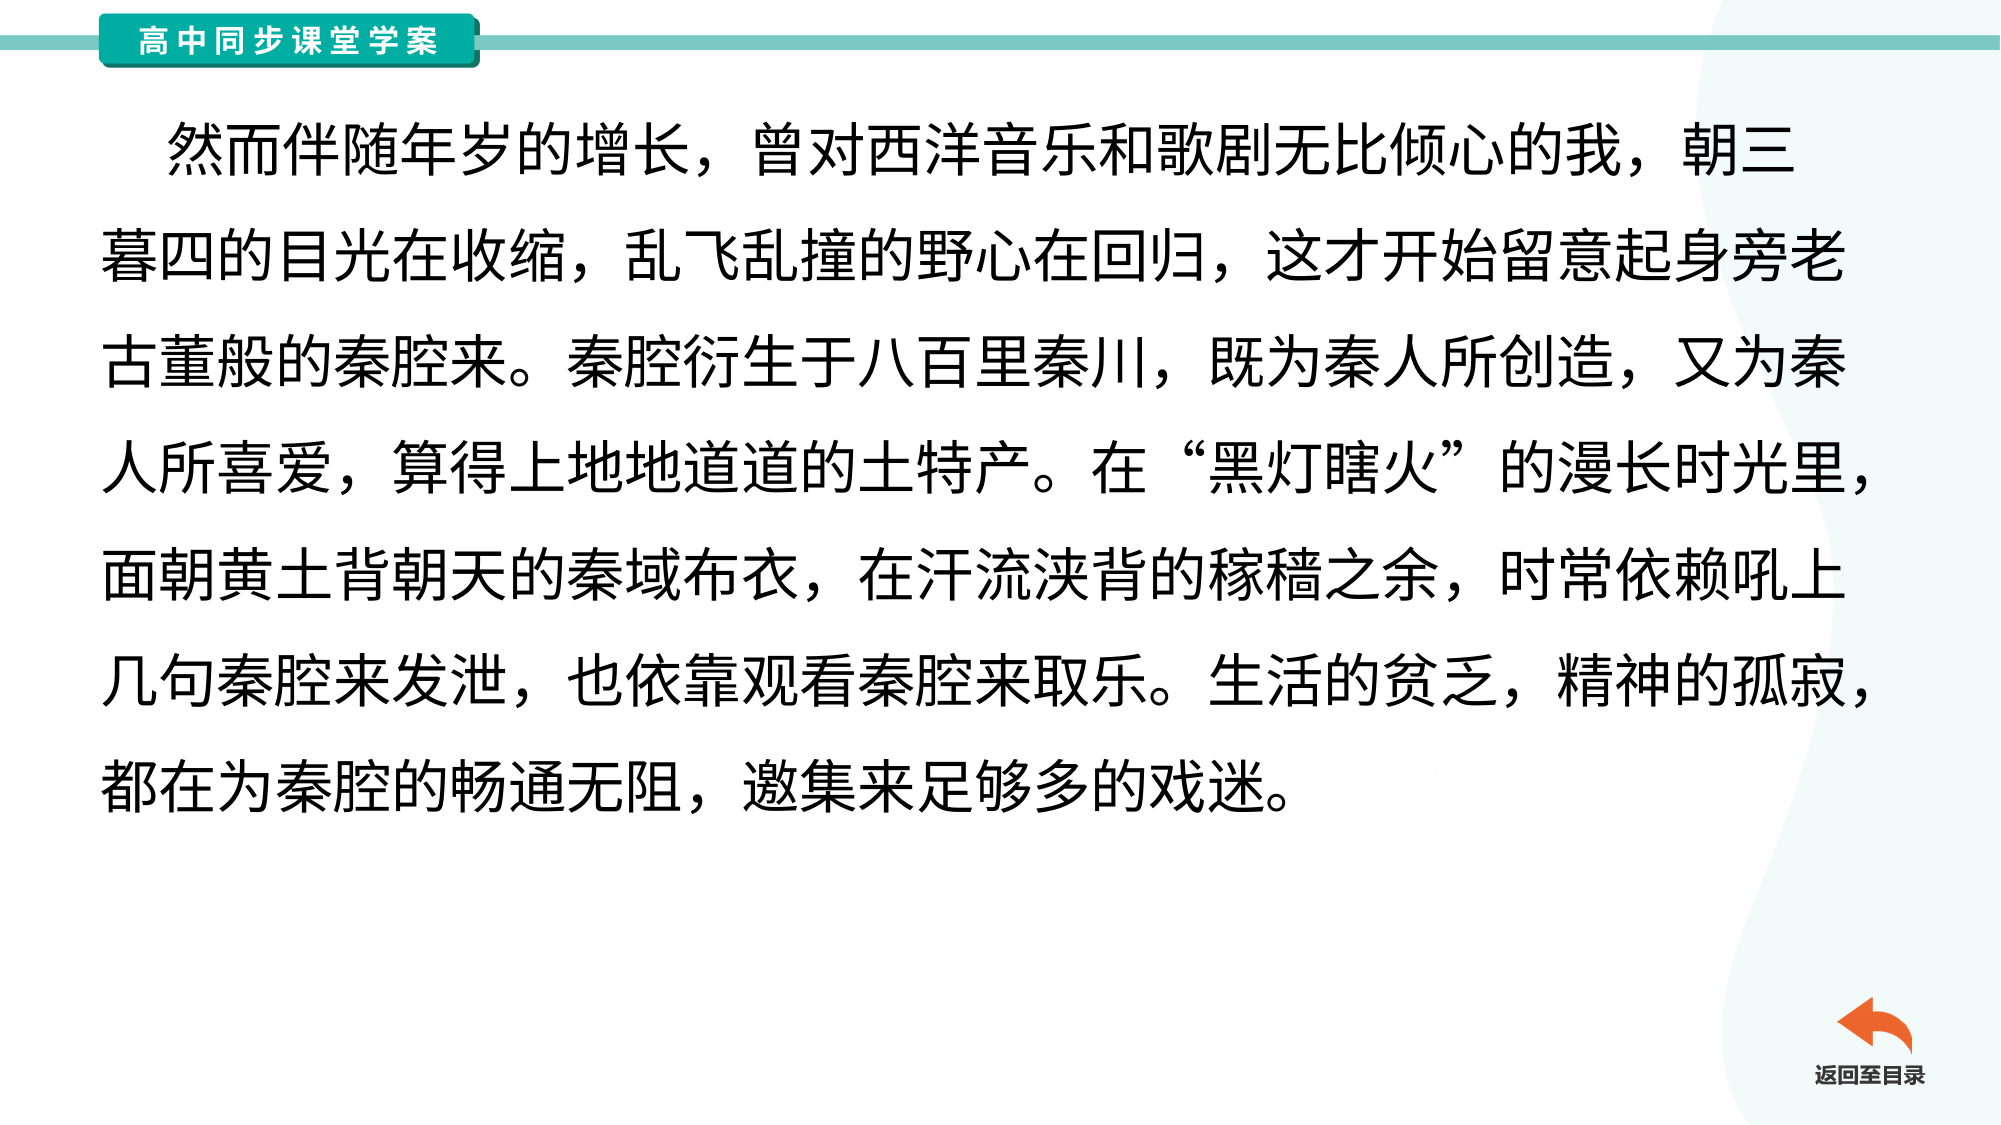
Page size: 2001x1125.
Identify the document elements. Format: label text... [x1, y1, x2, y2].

picture [0, 0, 2000, 1125]
text_box 然而伴随年岁的增长，曾对西洋音乐和歌剧无比倾心的我，朝三 暮四的目光在收缩，乱飞乱撞的野心在回归，这才开始留意起身旁老 古董般的秦腔来。秦腔衍生于八百里秦川，既为秦人所创造，又为秦 人所喜爱，算得上地地道道的土特产。在“黑灯瞎火”的漫长时光里， 面朝黄土背朝天的秦域布衣，在汗流浃背的稼穑之余，时常依赖吼上 几句秦腔来发泄，也依靠观看秦腔来取乐。生活的贫乏，精神的孤寂， 都在为秦腔的畅通无阻，邀集来足够多的戏迷。 [100, 76, 1899, 821]
